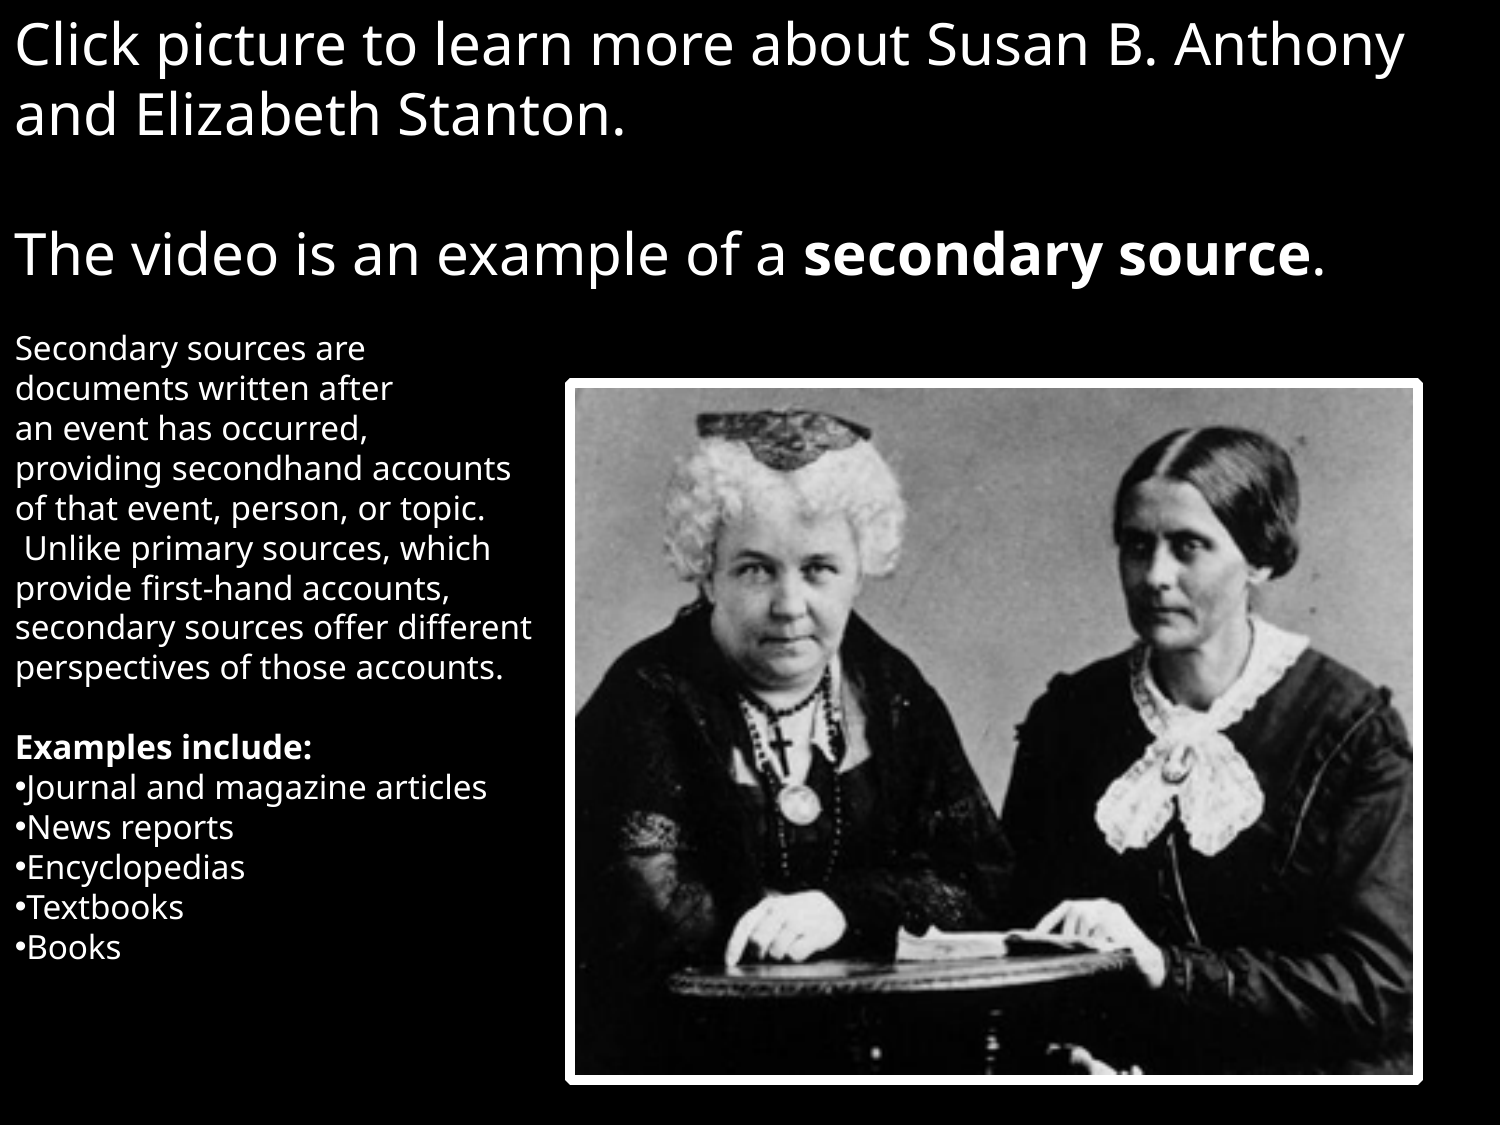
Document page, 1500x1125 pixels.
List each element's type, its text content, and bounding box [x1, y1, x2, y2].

text_box Click picture to learn more about Susan B. Anthony and Elizabeth Stanton. The video is an example of a secondary source. Secondary sources are documents written after an event has occurred, providing secondhand accounts of that event, person, or topic. Unlike primary sources, which provide first-hand accounts, secondary sources offer different perspectives of those accounts. Examples include: Journal and magazine articles News reports Encyclopedias Textbooks Books [0, 0, 1425, 1019]
picture [574, 387, 1414, 1076]
